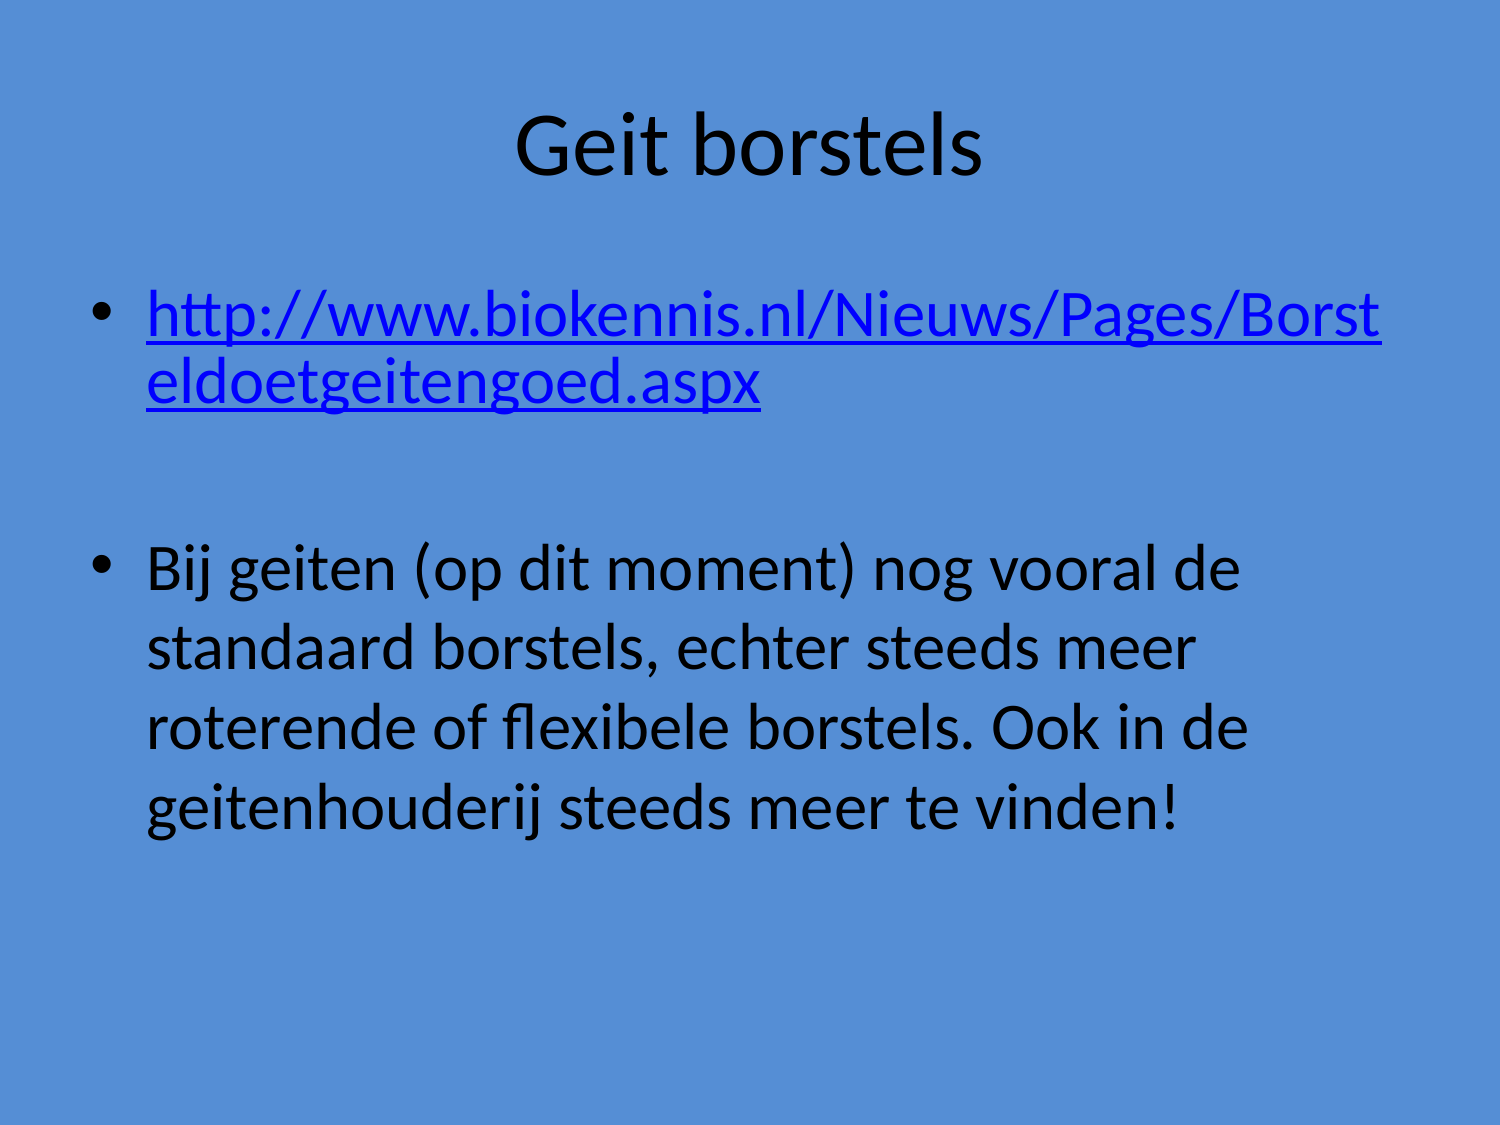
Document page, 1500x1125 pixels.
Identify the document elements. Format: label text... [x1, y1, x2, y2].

list http://www.biokennis.nl/Nieuws/Pages/Borsteldoetgeitengoed.aspx Bij geiten (op dit moment) nog vooral de standaard borstels, echter steeds meer roterende of flexibele borstels. Ook in de geitenhouderij steeds meer te vinden! [75, 262, 1425, 1005]
title Geit borstels [75, 45, 1425, 233]
